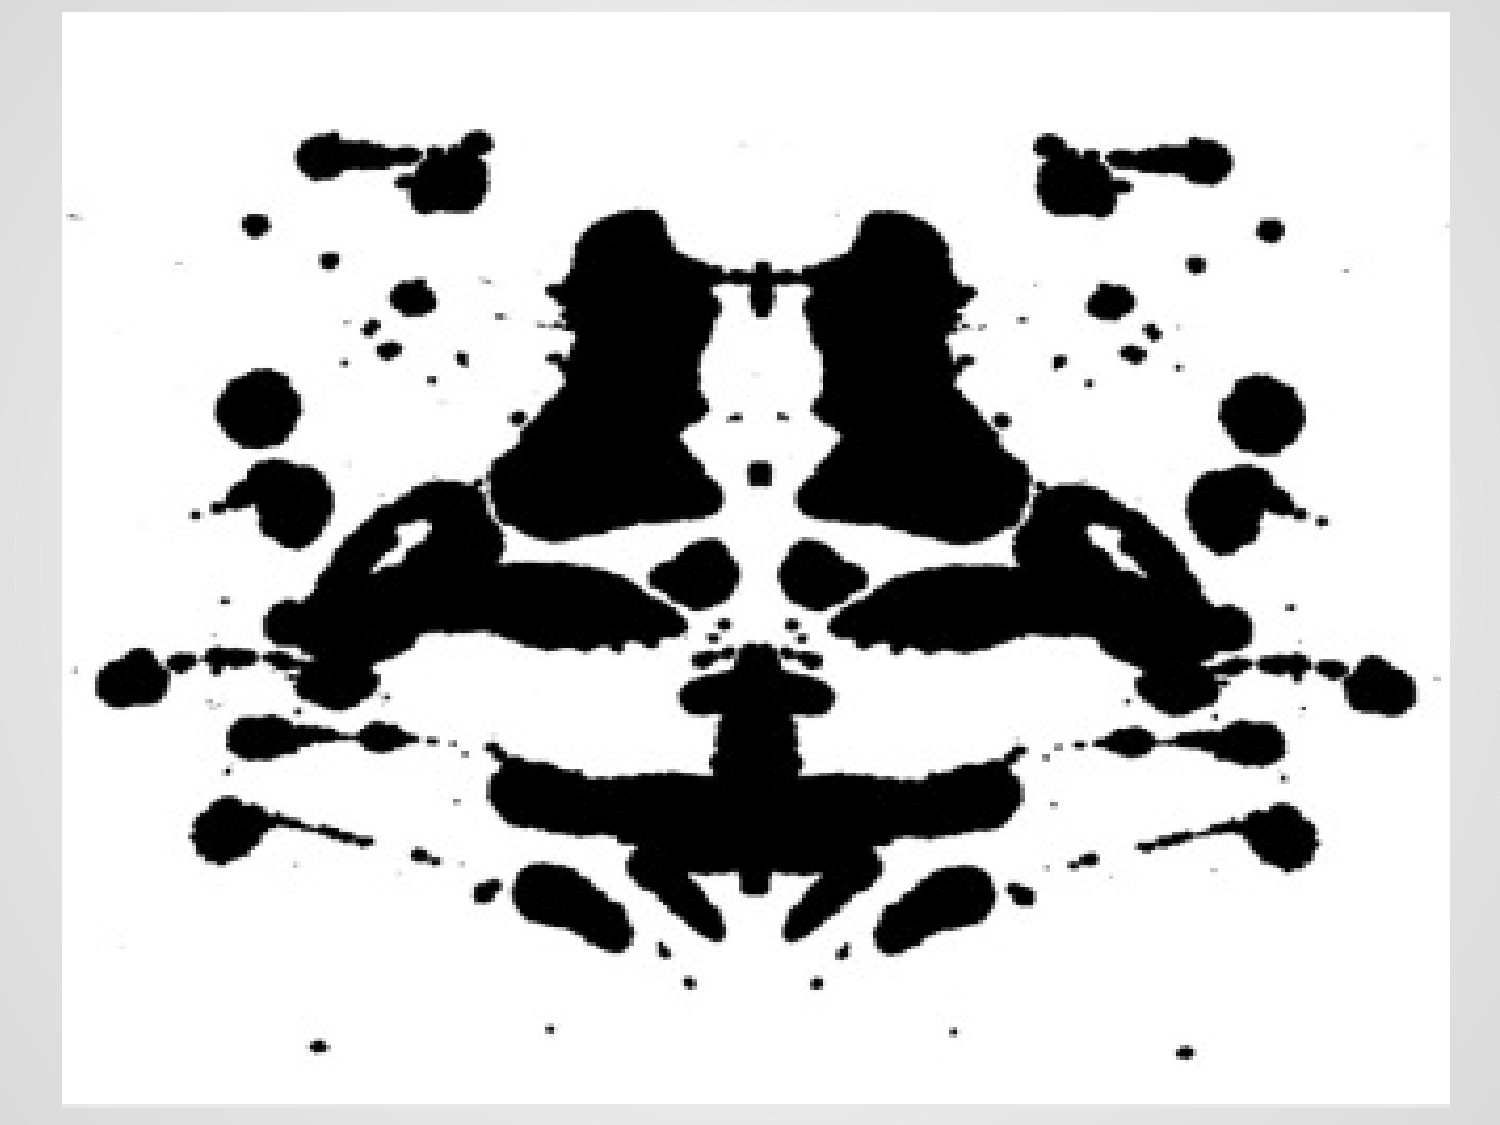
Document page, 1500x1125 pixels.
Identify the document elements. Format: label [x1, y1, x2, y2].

list [62, 12, 1451, 1109]
